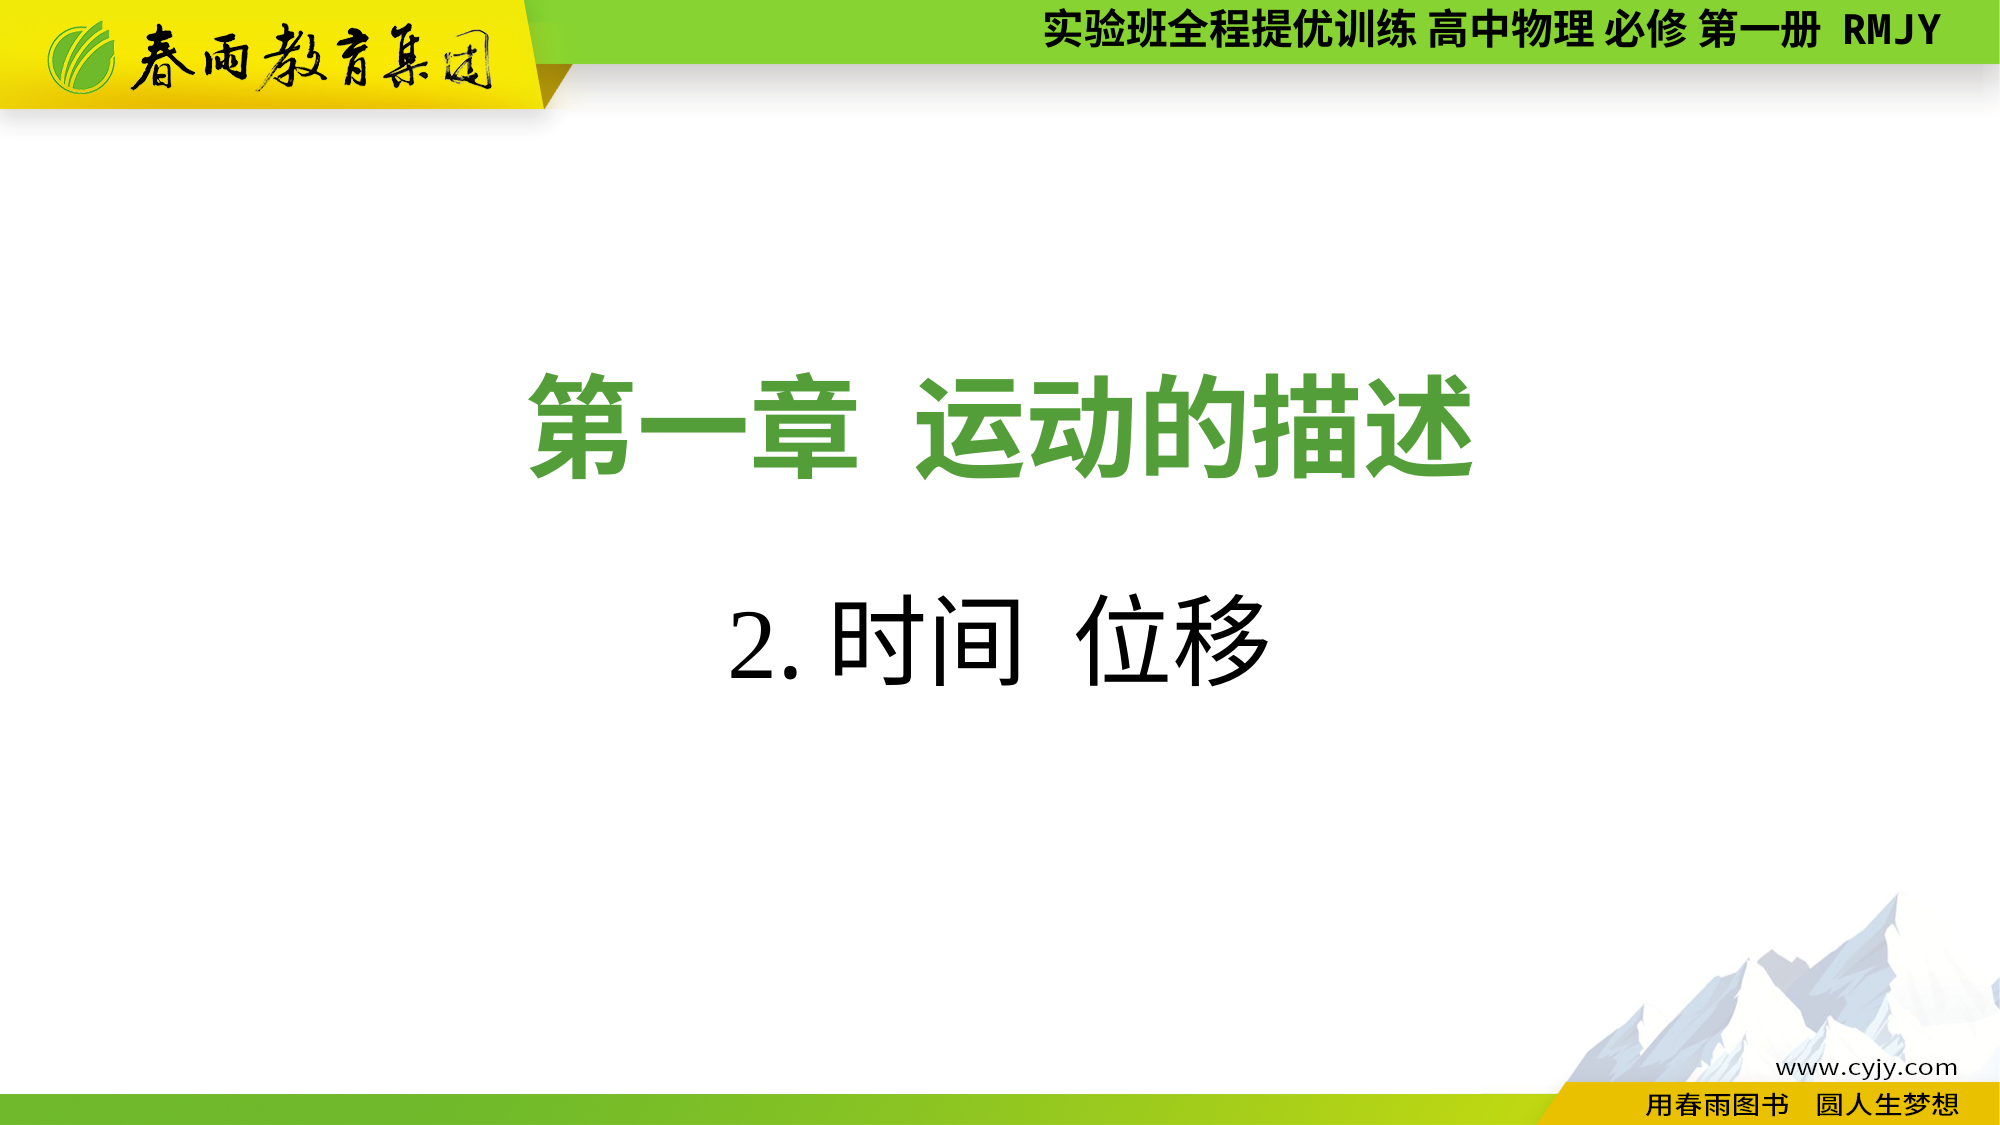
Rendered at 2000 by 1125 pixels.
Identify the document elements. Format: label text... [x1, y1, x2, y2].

text_box 第一章 运动的描述 [54, 282, 1946, 500]
picture [0, 0, 2000, 1125]
text_box 2.时间 位移 [54, 511, 1946, 706]
